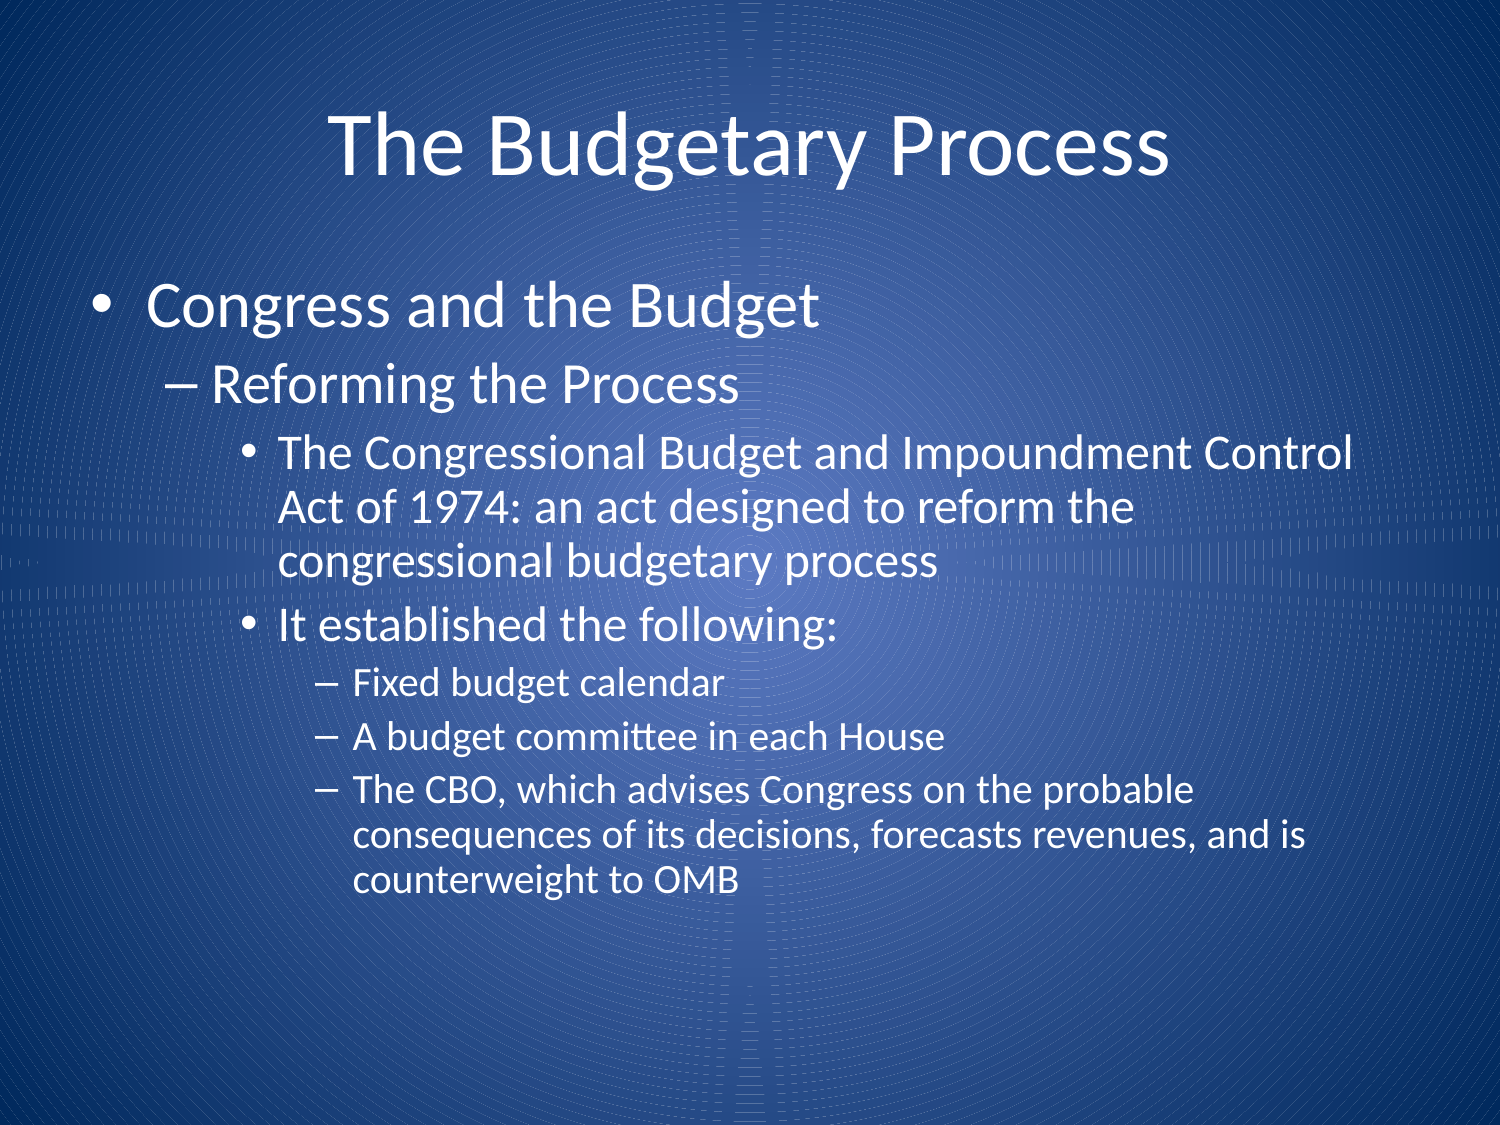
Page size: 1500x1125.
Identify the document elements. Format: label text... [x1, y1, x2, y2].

list Congress and the Budget Reforming the Process The Congressional Budget and Impoundment Control Act of 1974: an act designed to reform the congressional budgetary process It established the following: Fixed budget calendar A budget committee in each House The CBO, which advises Congress on the probable consequences of its decisions, forecasts revenues, and is counterweight to OMB [75, 262, 1425, 1005]
title The Budgetary Process [75, 45, 1425, 233]
